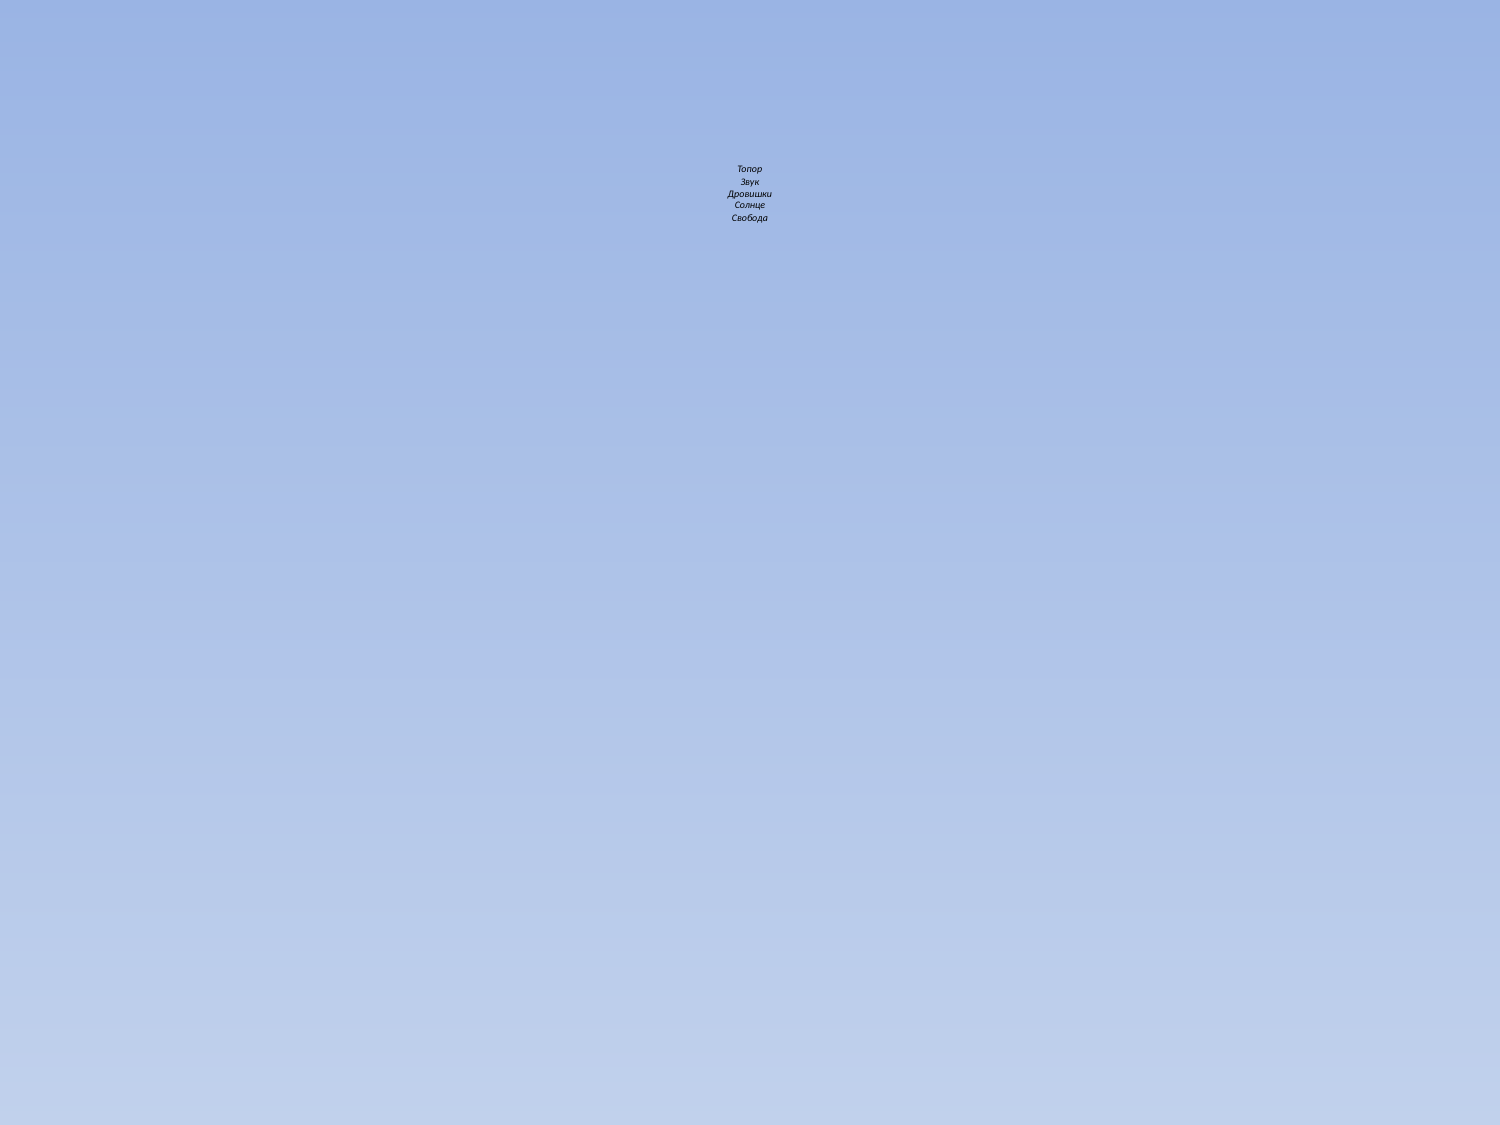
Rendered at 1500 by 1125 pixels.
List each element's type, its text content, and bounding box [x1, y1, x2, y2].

title Топор Звук Дровишки Солнце Свобода [75, 45, 1425, 233]
